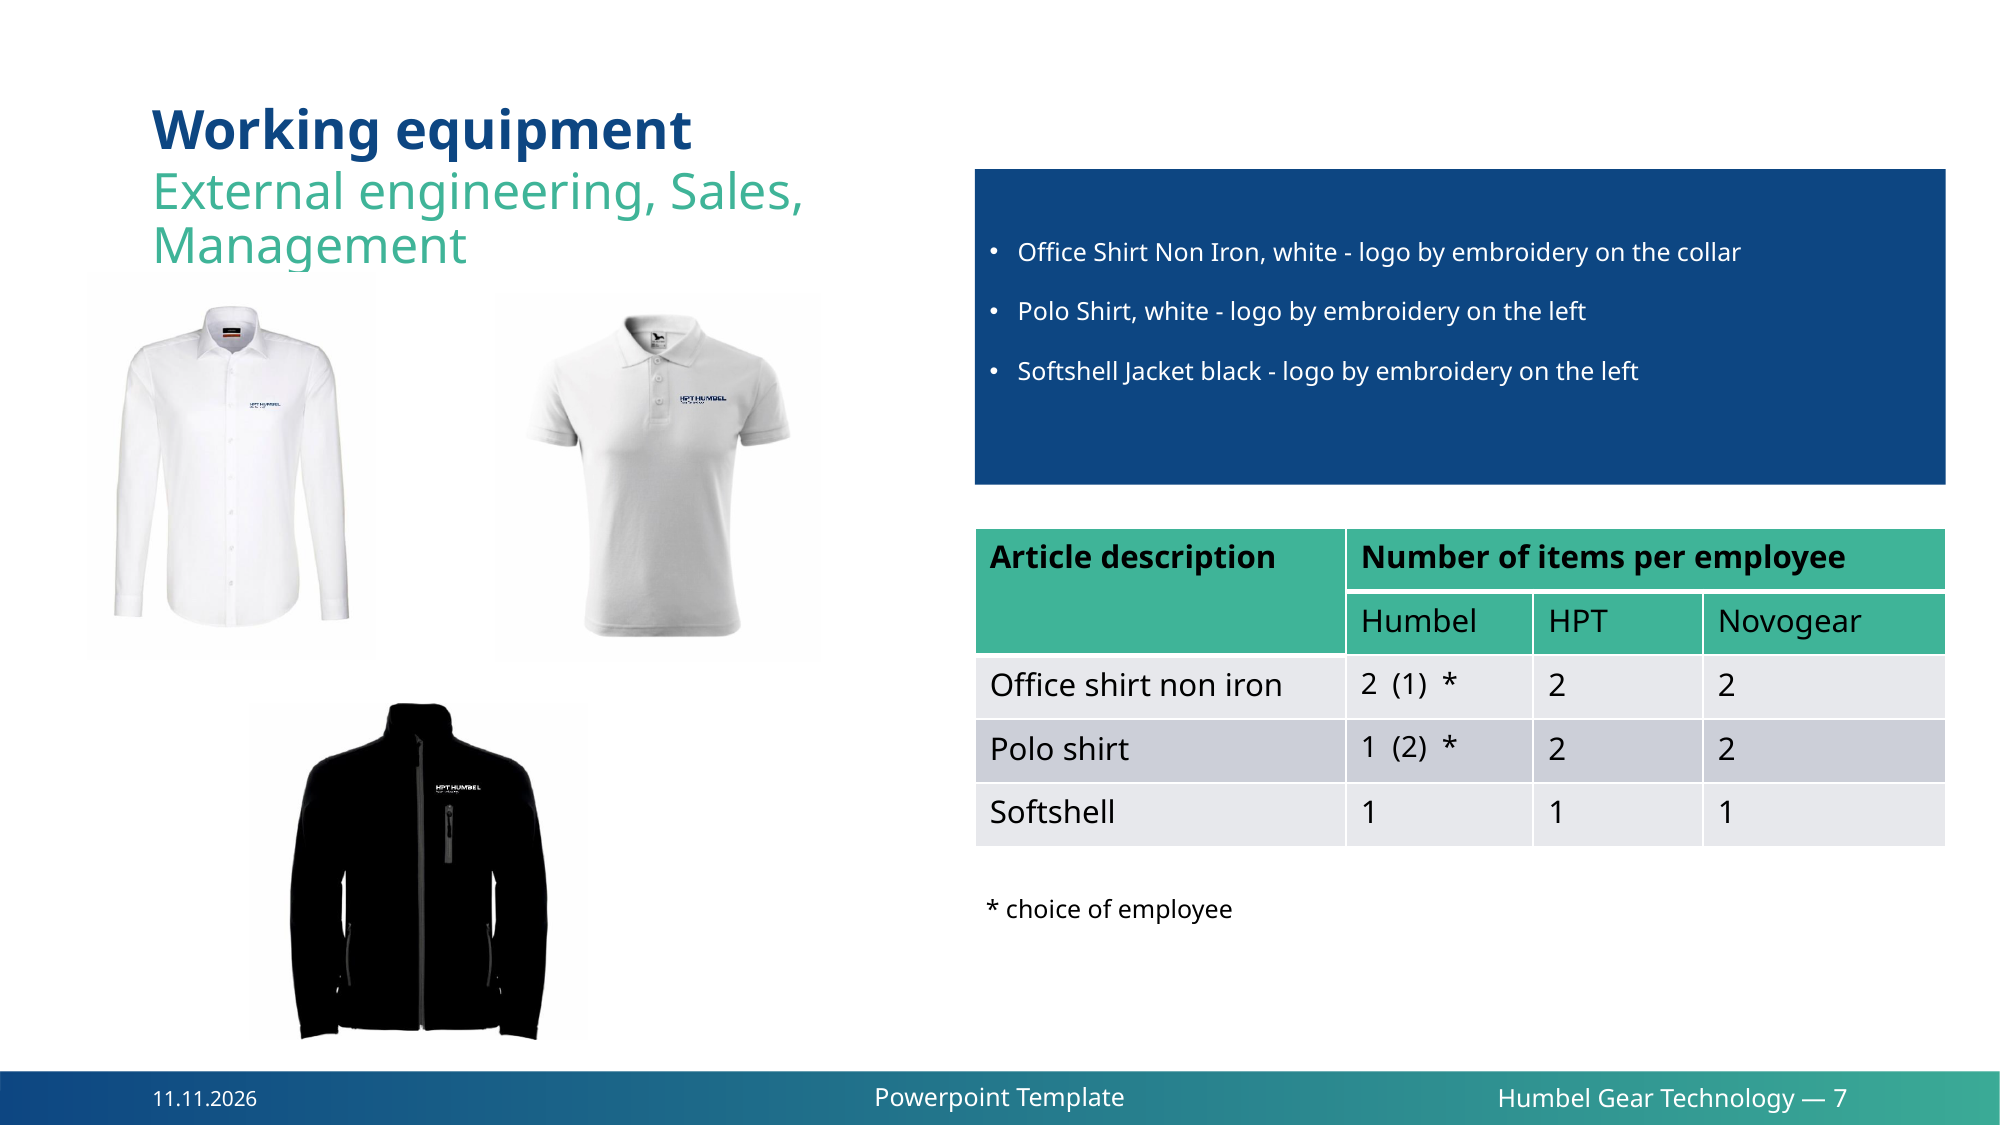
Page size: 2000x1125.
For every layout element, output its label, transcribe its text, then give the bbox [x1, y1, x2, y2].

table_cell Polo shirt [976, 720, 1345, 782]
table_cell Humbel [1347, 594, 1532, 654]
picture [0, 0, 2000, 1125]
list Working equipment [137, 0, 1709, 158]
table_cell Office shirt non iron [976, 658, 1345, 718]
table_cell 1 [1347, 784, 1532, 846]
text_box * choice of employee [971, 886, 1946, 932]
table_cell 2 [1704, 656, 1945, 718]
table_cell Novogear [1704, 594, 1945, 654]
table_cell 1 (2) * [1347, 720, 1532, 782]
slide_number Humbel Gear Technology — 7 [1520, 1074, 1863, 1121]
list External engineering, Sales, Management [137, 158, 1709, 308]
table_cell 2 [1704, 720, 1945, 782]
table_header Article description [976, 529, 1345, 653]
table_cell 2 (1) * [1347, 656, 1532, 718]
table_cell HPT [1534, 594, 1702, 654]
table_cell 2 [1534, 656, 1702, 718]
table_cell Softshell [976, 784, 1345, 846]
list Office Shirt Non Iron, white - logo by embroidery on the collar Polo Shirt, white - logo by embroidery on the left Softshell Jacket black - logo by embroidery on the left [974, 169, 1946, 485]
table_cell 1 [1704, 784, 1945, 846]
table_header Number of items per employee [1347, 529, 1945, 589]
table_cell 2 [1534, 720, 1702, 782]
table_cell 1 [1534, 784, 1702, 846]
footer Powerpoint Template [480, 1074, 1520, 1121]
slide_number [137, 1078, 480, 1121]
